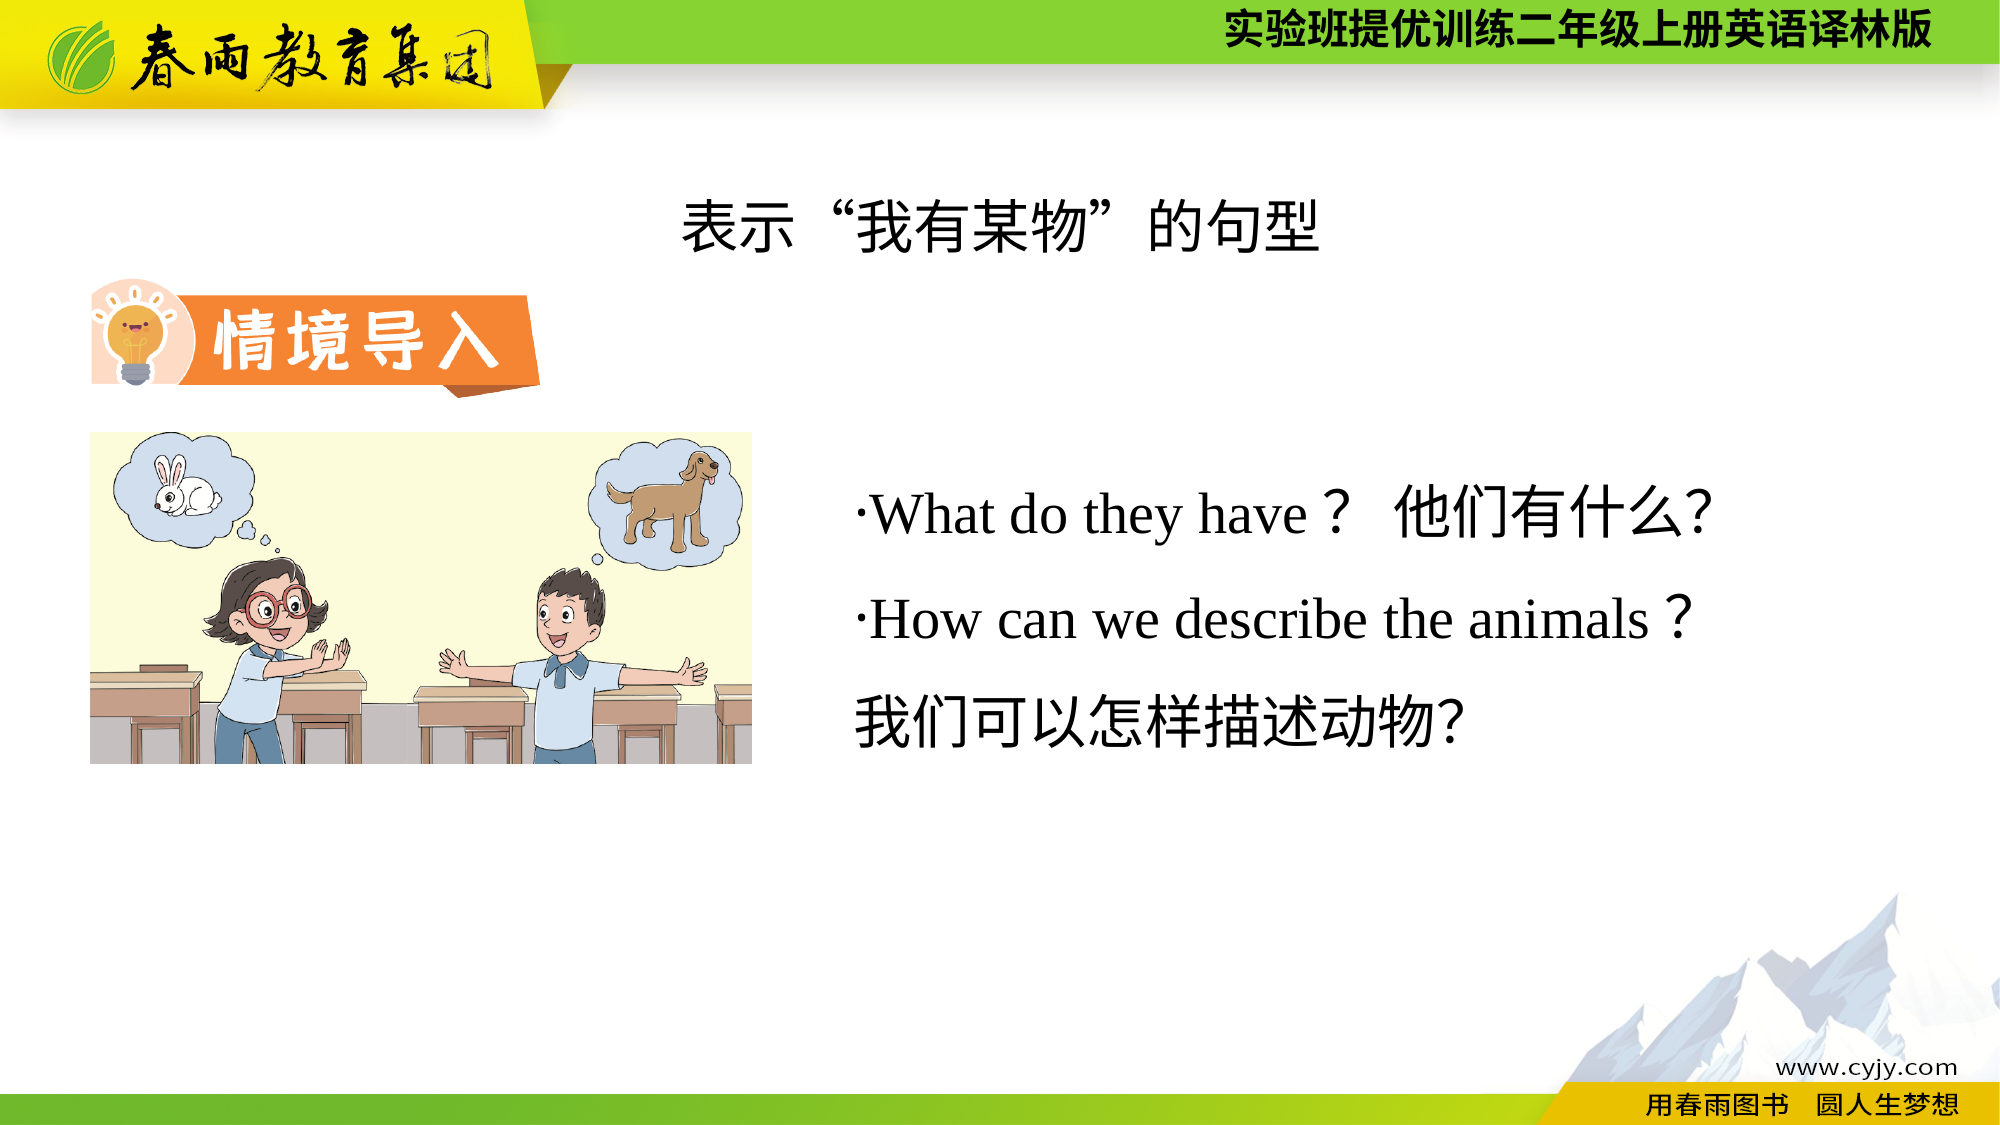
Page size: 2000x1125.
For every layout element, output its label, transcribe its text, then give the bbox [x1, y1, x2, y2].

picture [0, 0, 2000, 1125]
list 表示“我有某物”的句型 [59, 147, 1944, 256]
text_box ·What do they have？ 他们有什么？ ·How can we describe the animals？ 我们可以怎样描述动物？ [838, 432, 1945, 763]
